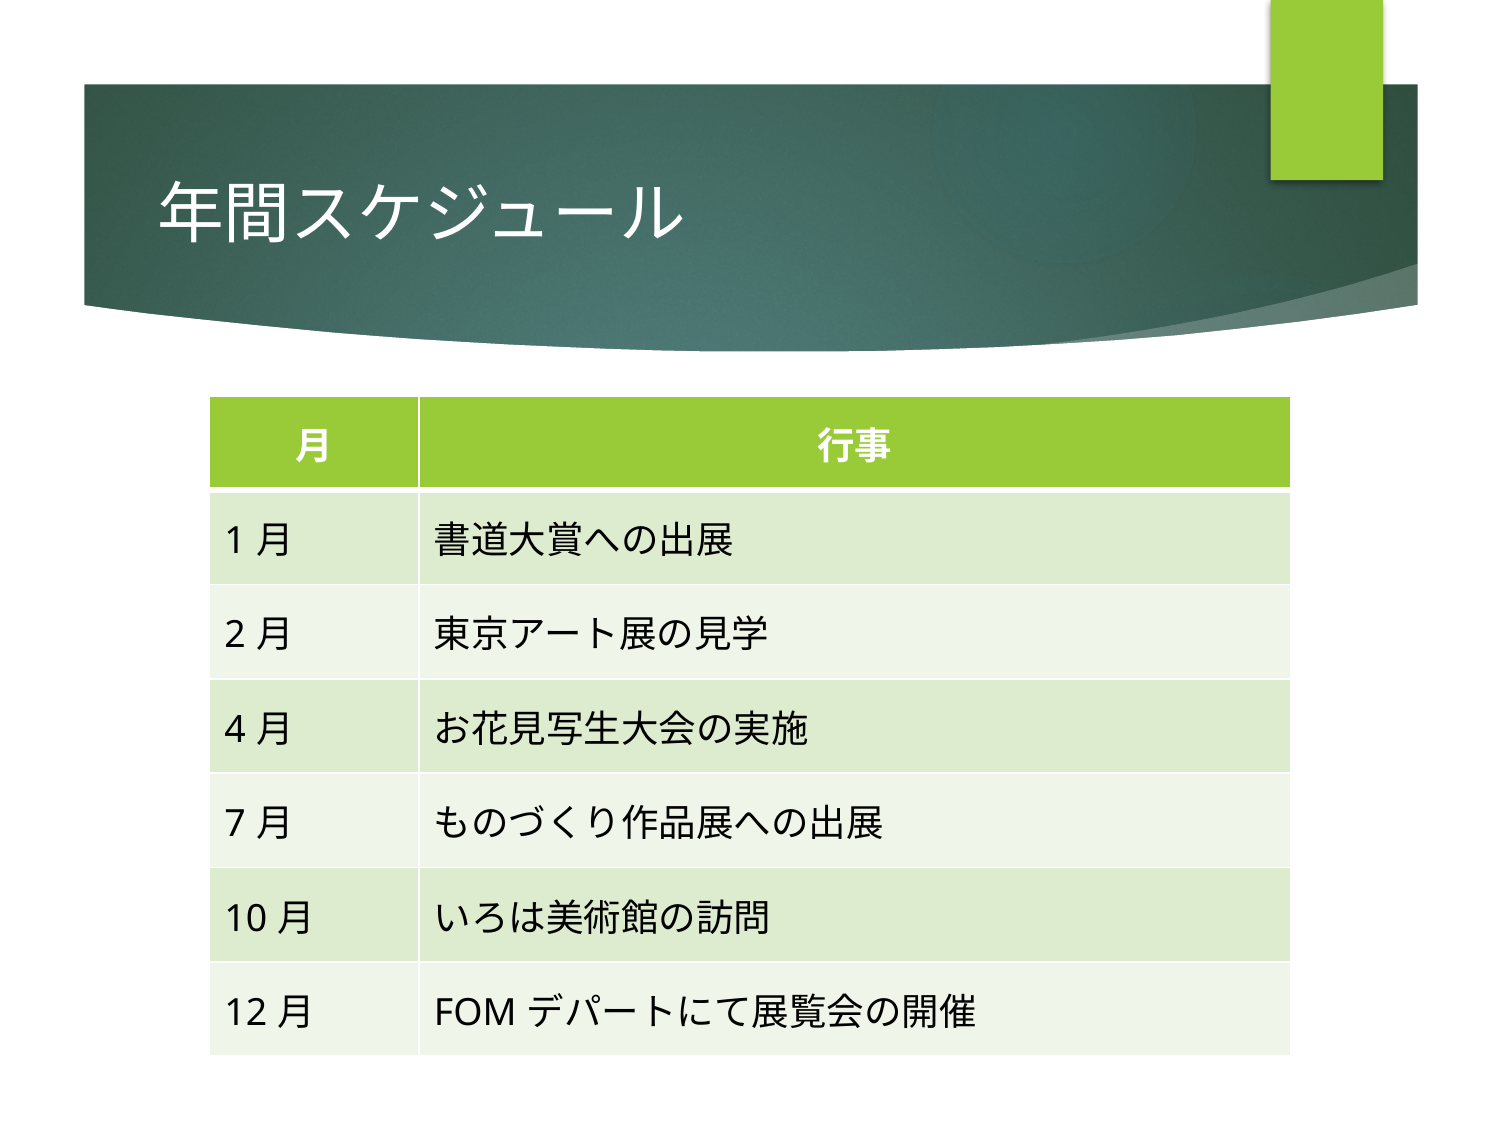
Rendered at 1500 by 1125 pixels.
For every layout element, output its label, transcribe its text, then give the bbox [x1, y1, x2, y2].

table_cell 2月 [210, 585, 418, 678]
table_cell 4月 [210, 680, 418, 772]
table_cell FOMデパートにて展覧会の開催 [420, 963, 1290, 1055]
title 年間スケジュール [142, 152, 1183, 269]
table_cell ものづくり作品展への出展 [420, 774, 1290, 867]
table_cell 10月 [210, 868, 418, 961]
table_header 行事 [420, 397, 1290, 487]
table_cell 12月 [210, 963, 418, 1055]
table_cell 書道大賞への出展 [420, 493, 1290, 584]
table_cell 7月 [210, 774, 418, 867]
table_cell いろは美術館の訪問 [420, 868, 1290, 961]
table_header 月 [210, 397, 418, 487]
table_cell 1月 [210, 493, 418, 584]
table_cell お花見写生大会の実施 [420, 680, 1290, 772]
table_cell 東京アート展の見学 [420, 585, 1290, 678]
